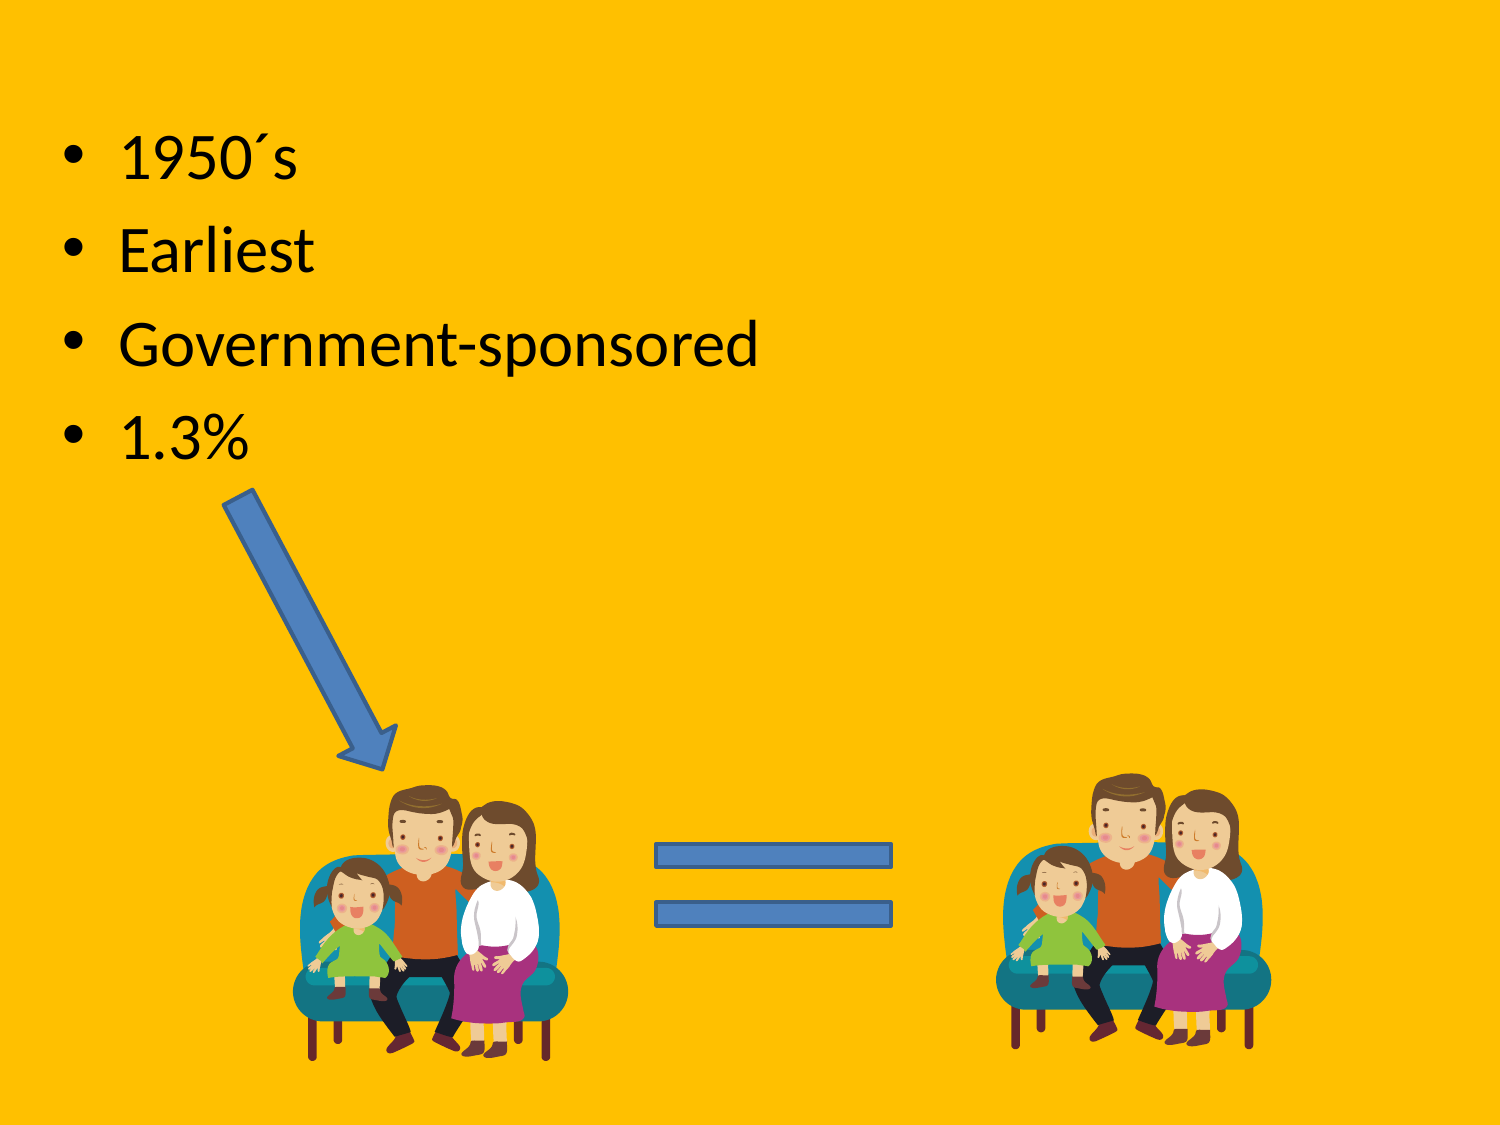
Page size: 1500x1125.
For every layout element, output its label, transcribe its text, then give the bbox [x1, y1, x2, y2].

picture [995, 773, 1272, 1050]
text_box [654, 842, 893, 869]
text_box [221, 487, 398, 772]
text_box [654, 900, 893, 928]
picture [292, 784, 569, 1062]
list 1950´s Earliest Government-sponsored 1.3% [46, 105, 1397, 848]
